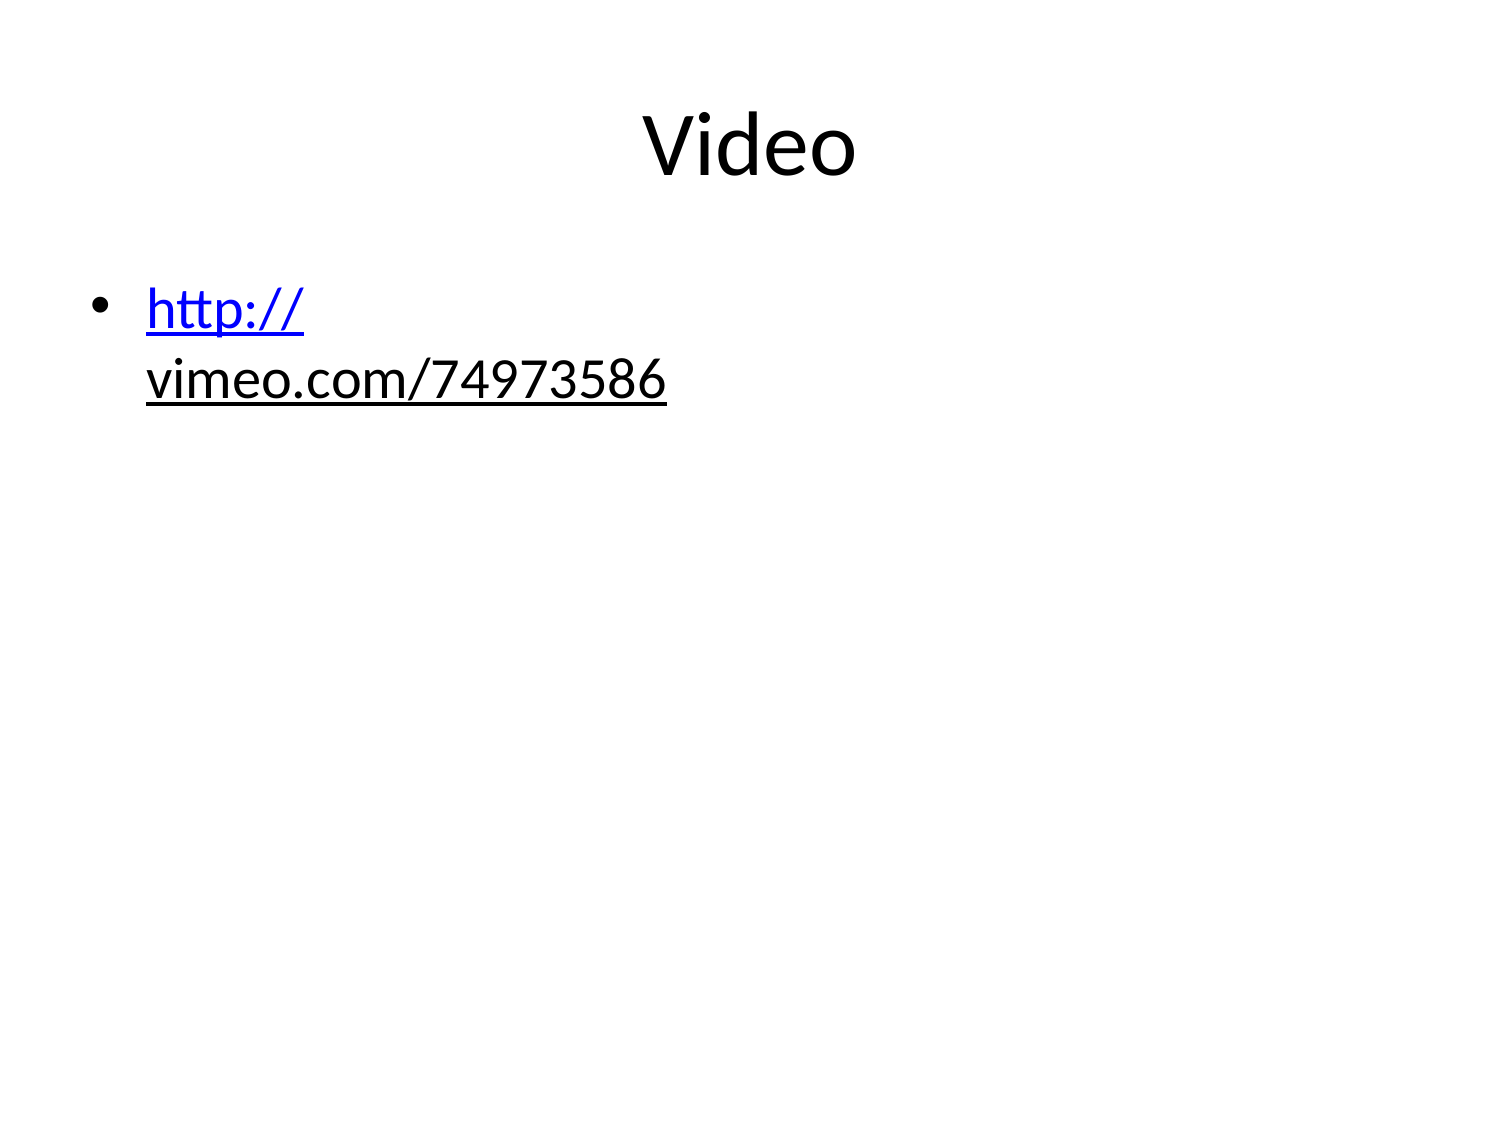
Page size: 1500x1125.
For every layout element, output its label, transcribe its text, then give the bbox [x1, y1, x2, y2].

list http://vimeo.com/74973586 [75, 262, 738, 1005]
title Video [75, 45, 1425, 233]
